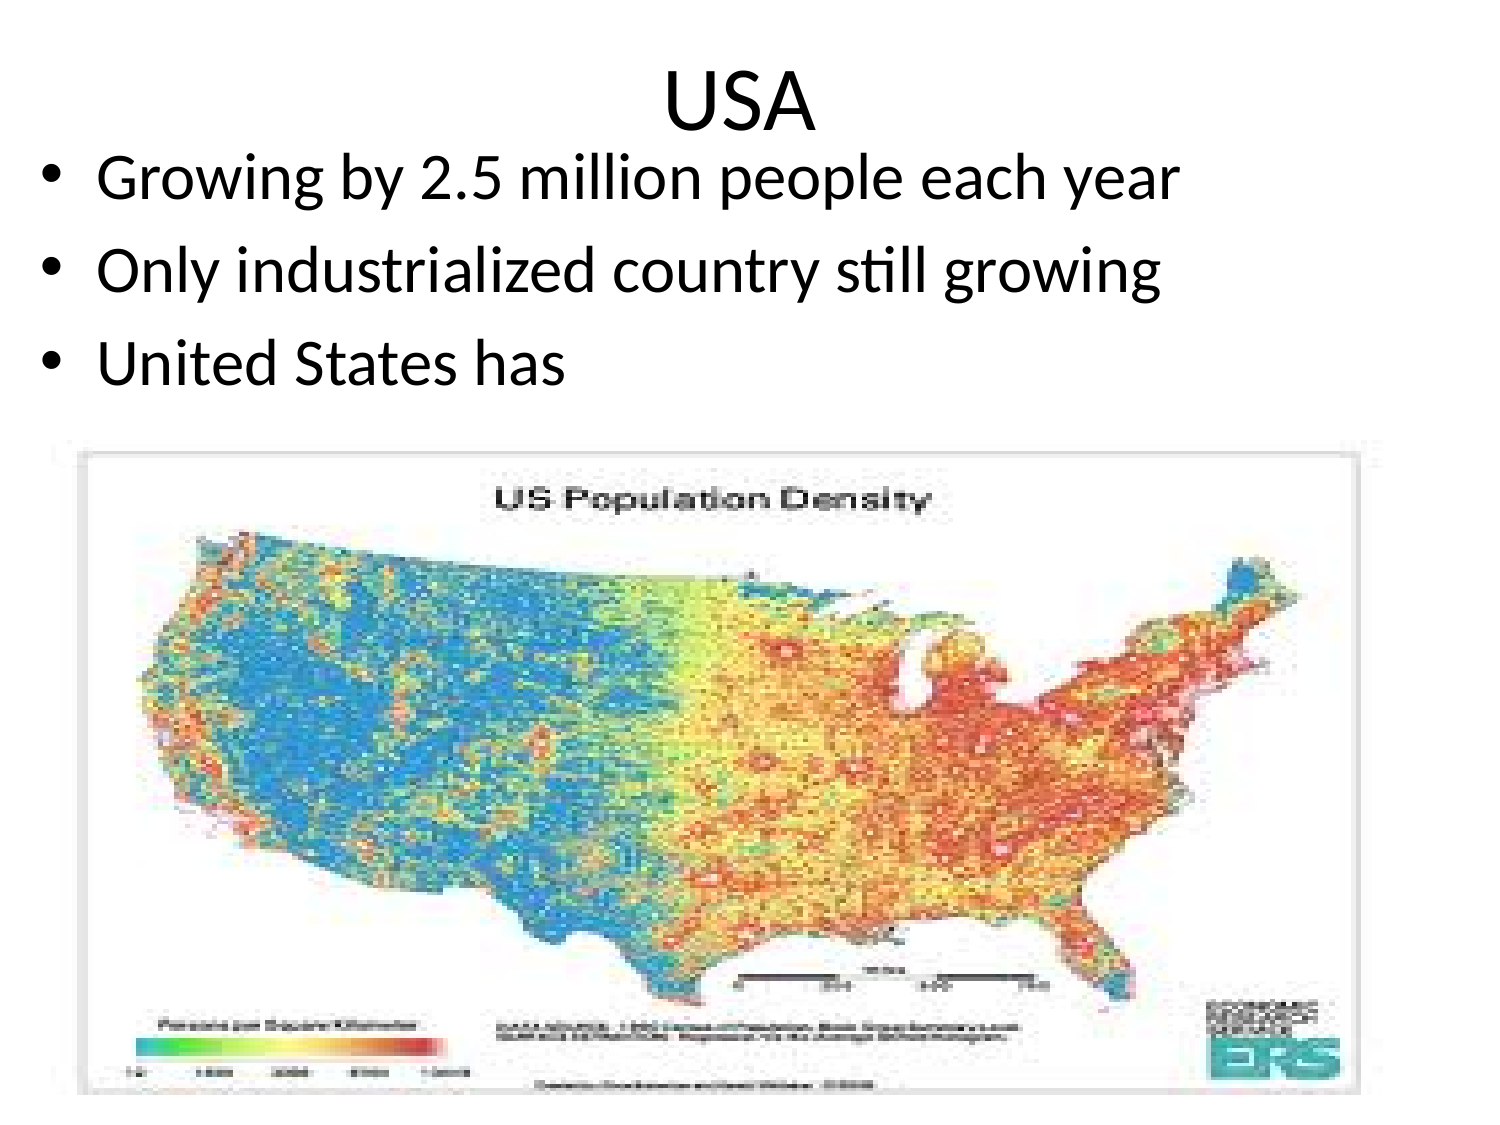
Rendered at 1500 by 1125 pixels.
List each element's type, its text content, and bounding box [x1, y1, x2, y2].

picture [51, 412, 1421, 1113]
list Growing by 2.5 million people each year Only industrialized country still growing United States has [24, 124, 1376, 868]
title USA [74, 0, 1426, 188]
